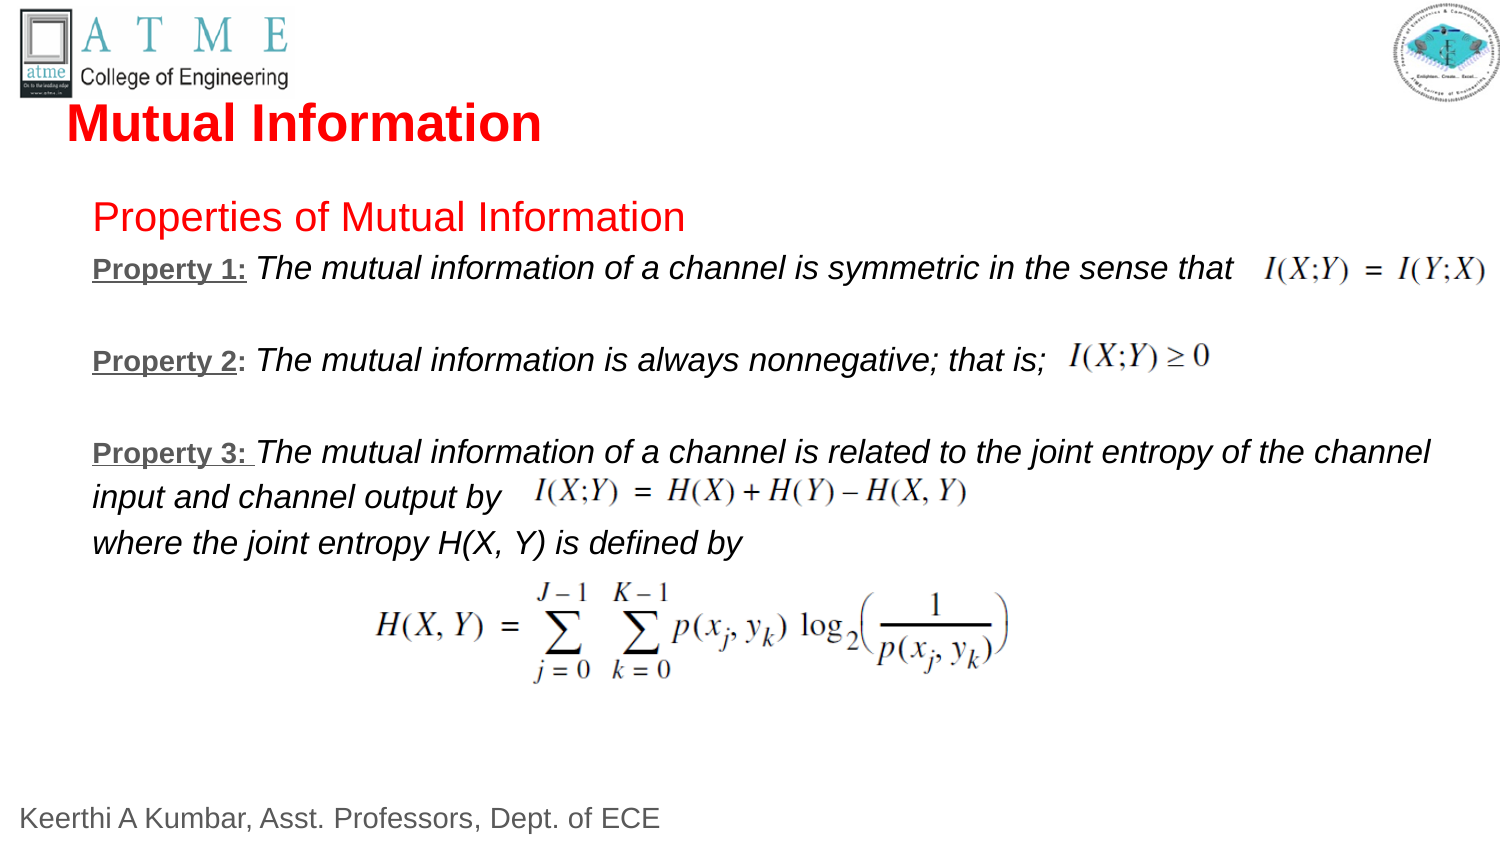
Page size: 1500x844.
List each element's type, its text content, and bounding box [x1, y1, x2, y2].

picture [1389, 1, 1500, 104]
picture [17, 6, 295, 99]
picture [1251, 237, 1500, 303]
title Mutual Information [51, 72, 1449, 167]
picture [357, 578, 1032, 694]
list Properties of Mutual Information Property 1: The mutual information of a channel is symmetric in the sense that Property 2: The mutual information is always nonnegative; that is; Property 3: The mutual information of a channel is related to the joint entropy of the channel input and channel output by where the joint entropy H(X, Y) is defined by [58, 167, 1457, 802]
picture [1057, 327, 1231, 387]
picture [527, 464, 980, 519]
